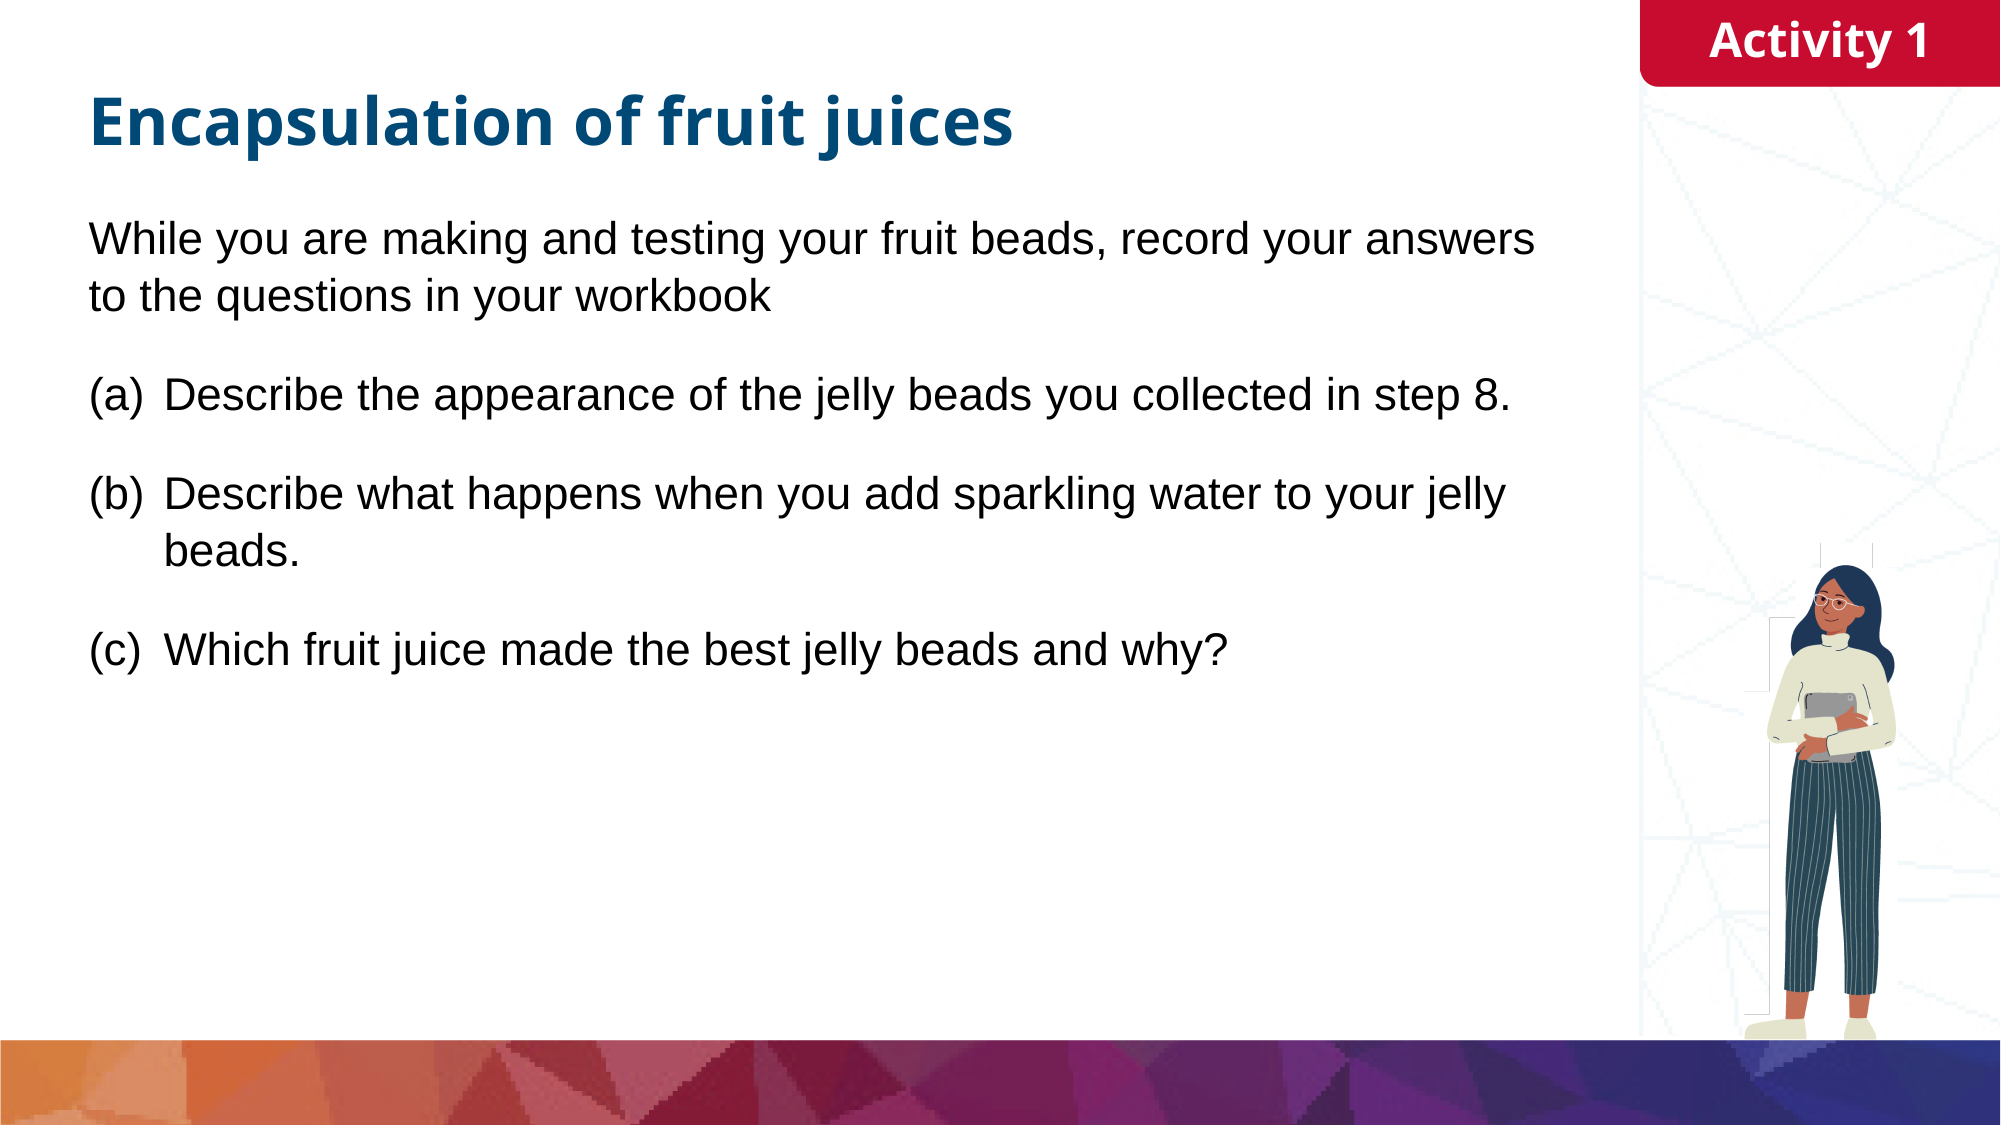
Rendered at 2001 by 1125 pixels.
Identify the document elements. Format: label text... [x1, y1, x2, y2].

title Encapsulation of fruit juices [88, 88, 1565, 161]
list While you are making and testing your fruit beads, record your answers to the questions in your workbook (a) Describe the appearance of the jelly beads you collected in step 8. (b) Describe what happens when you add sparkling water to your jelly beads. (c) Which fruit juice made the best jelly beads and why? [88, 206, 1565, 890]
picture [0, 0, 2001, 1125]
